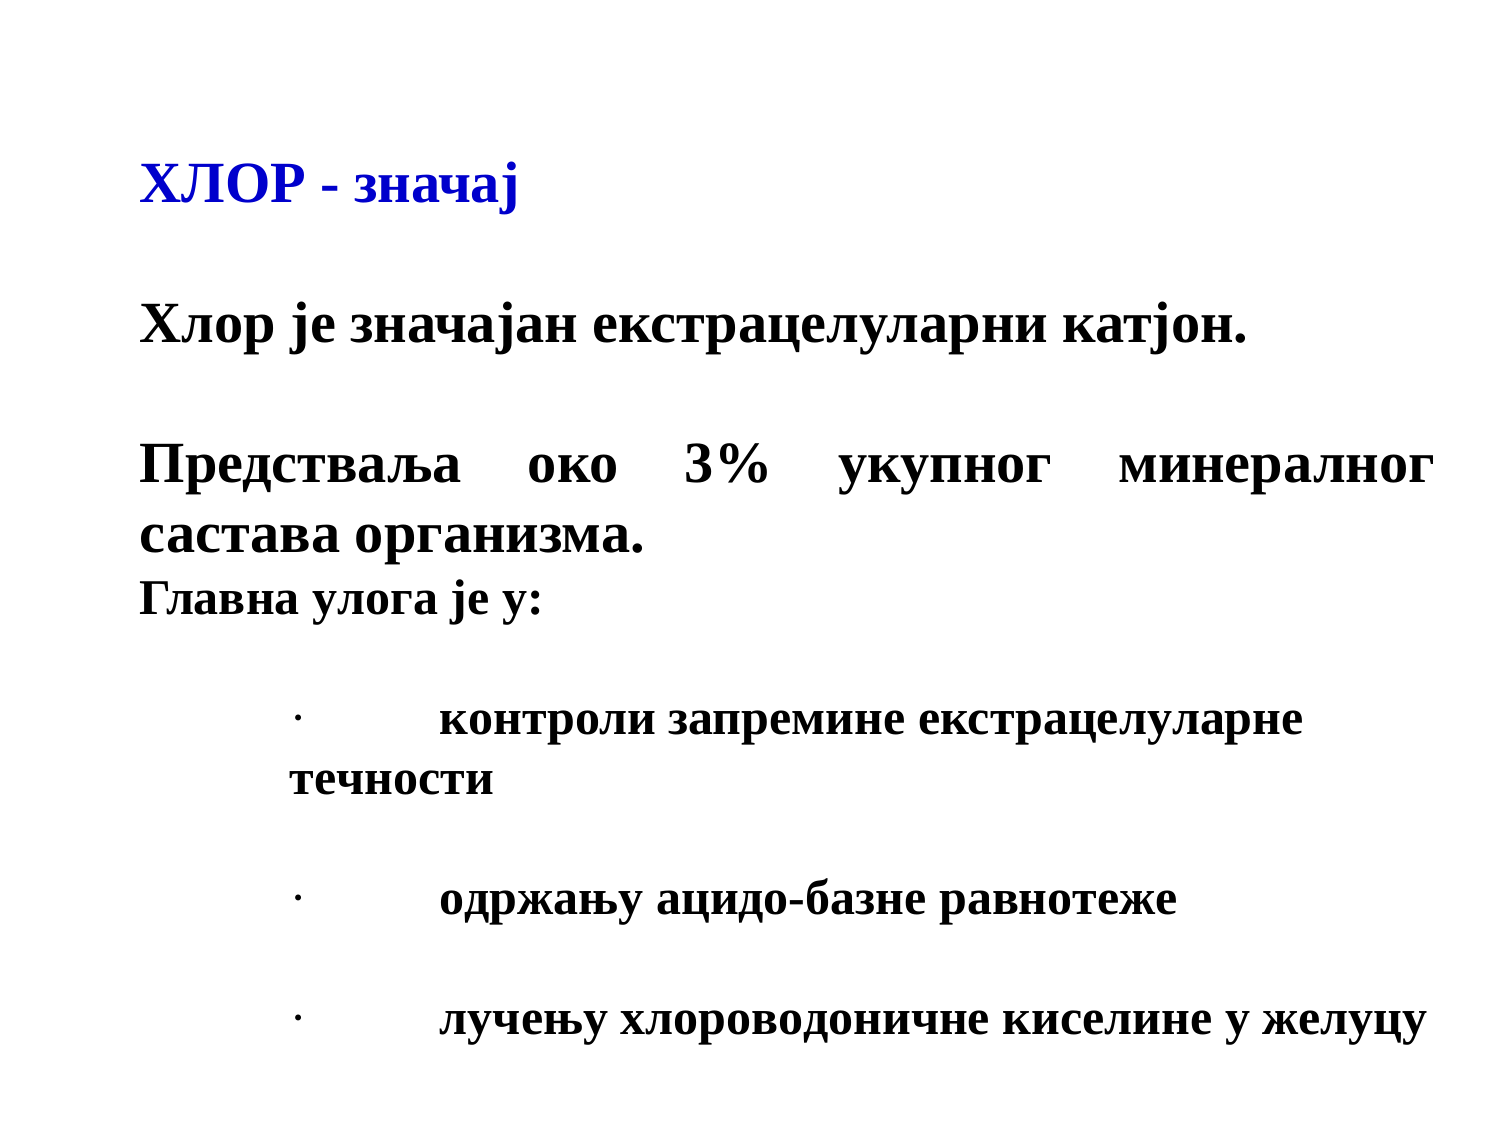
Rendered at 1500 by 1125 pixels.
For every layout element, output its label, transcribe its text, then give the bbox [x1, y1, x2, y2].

text_box ХЛОР - значај Хлор је значајан екстрацелуларни катјон. Предстваља око 3% укупног минералног састава организма. Главна улога је у: · контроли запремине екстрацелуларне течности · одржању ацидо-базне равнотеже · лучењу хлороводоничне киселине у желуцу [125, 137, 1450, 1112]
